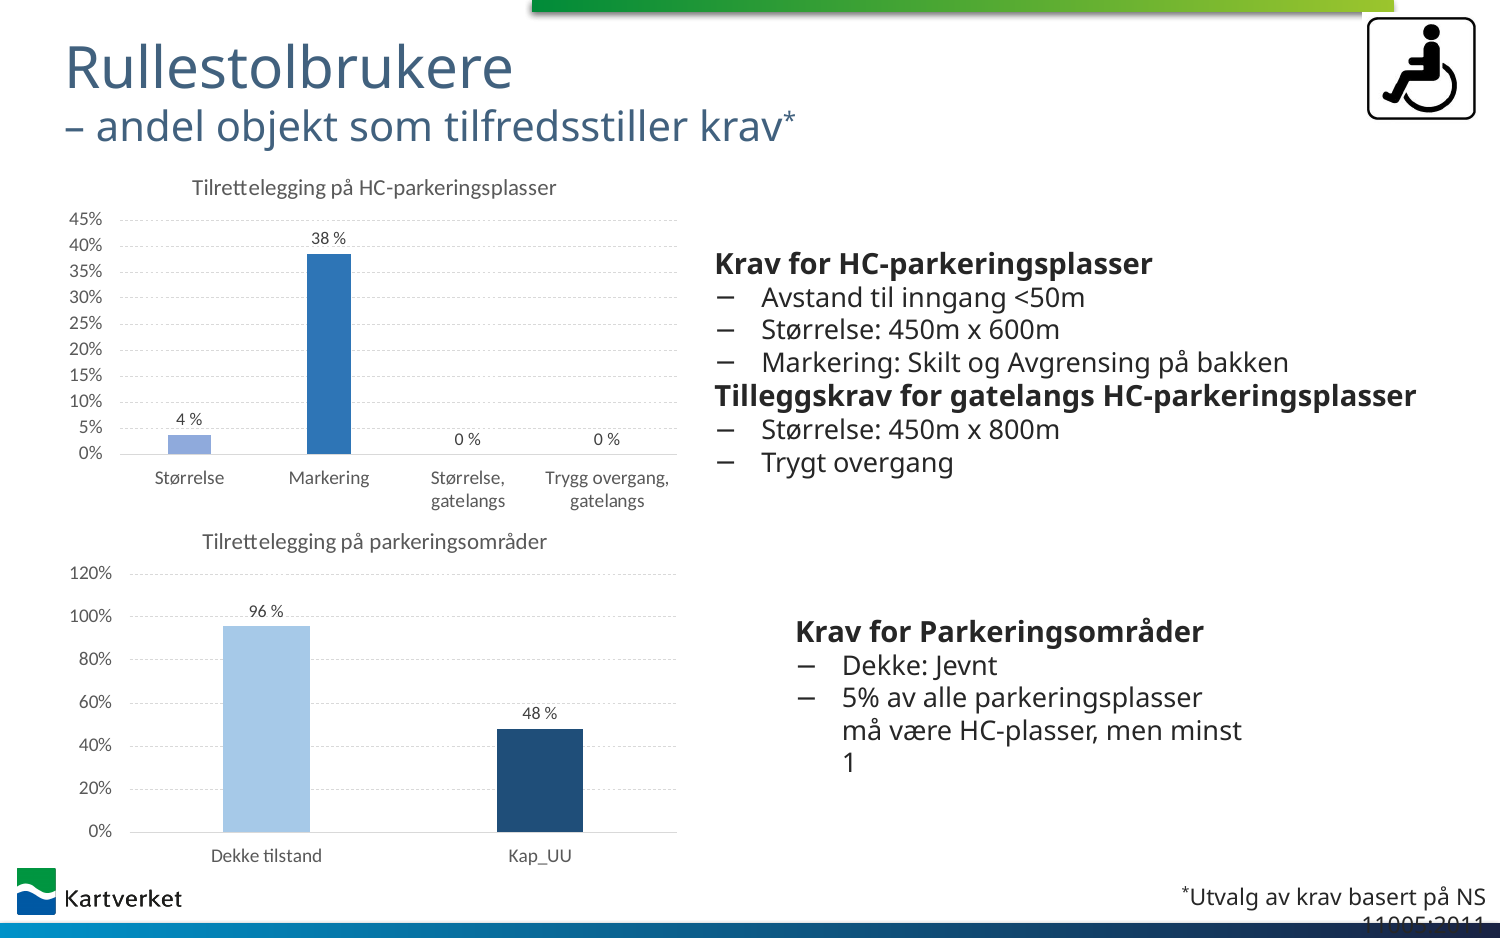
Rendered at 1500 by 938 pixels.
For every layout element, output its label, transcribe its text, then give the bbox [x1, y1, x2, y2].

picture [62, 166, 688, 519]
picture [1362, 12, 1481, 126]
text_box Rullestolbrukere – andel objekt som tilfredsstiller krav* [49, 25, 1431, 158]
text_box *Utvalg av krav basert på NS 11005:2011 [1068, 873, 1500, 938]
picture [62, 520, 688, 874]
text_box Krav for HC-parkeringsplasser Avstand til inngang <50m Størrelse: 450m x 600m Markering: Skilt og Avgrensing på bakken Tilleggskrav for gatelangs HC-parkeringsplasser Størrelse: 450m x 800m Trygt overgang [699, 237, 1433, 485]
text_box Krav for Parkeringsområder Dekke: Jevnt 5% av alle parkeringsplasser må være HC-plasser, men minst 1 [780, 605, 1261, 786]
